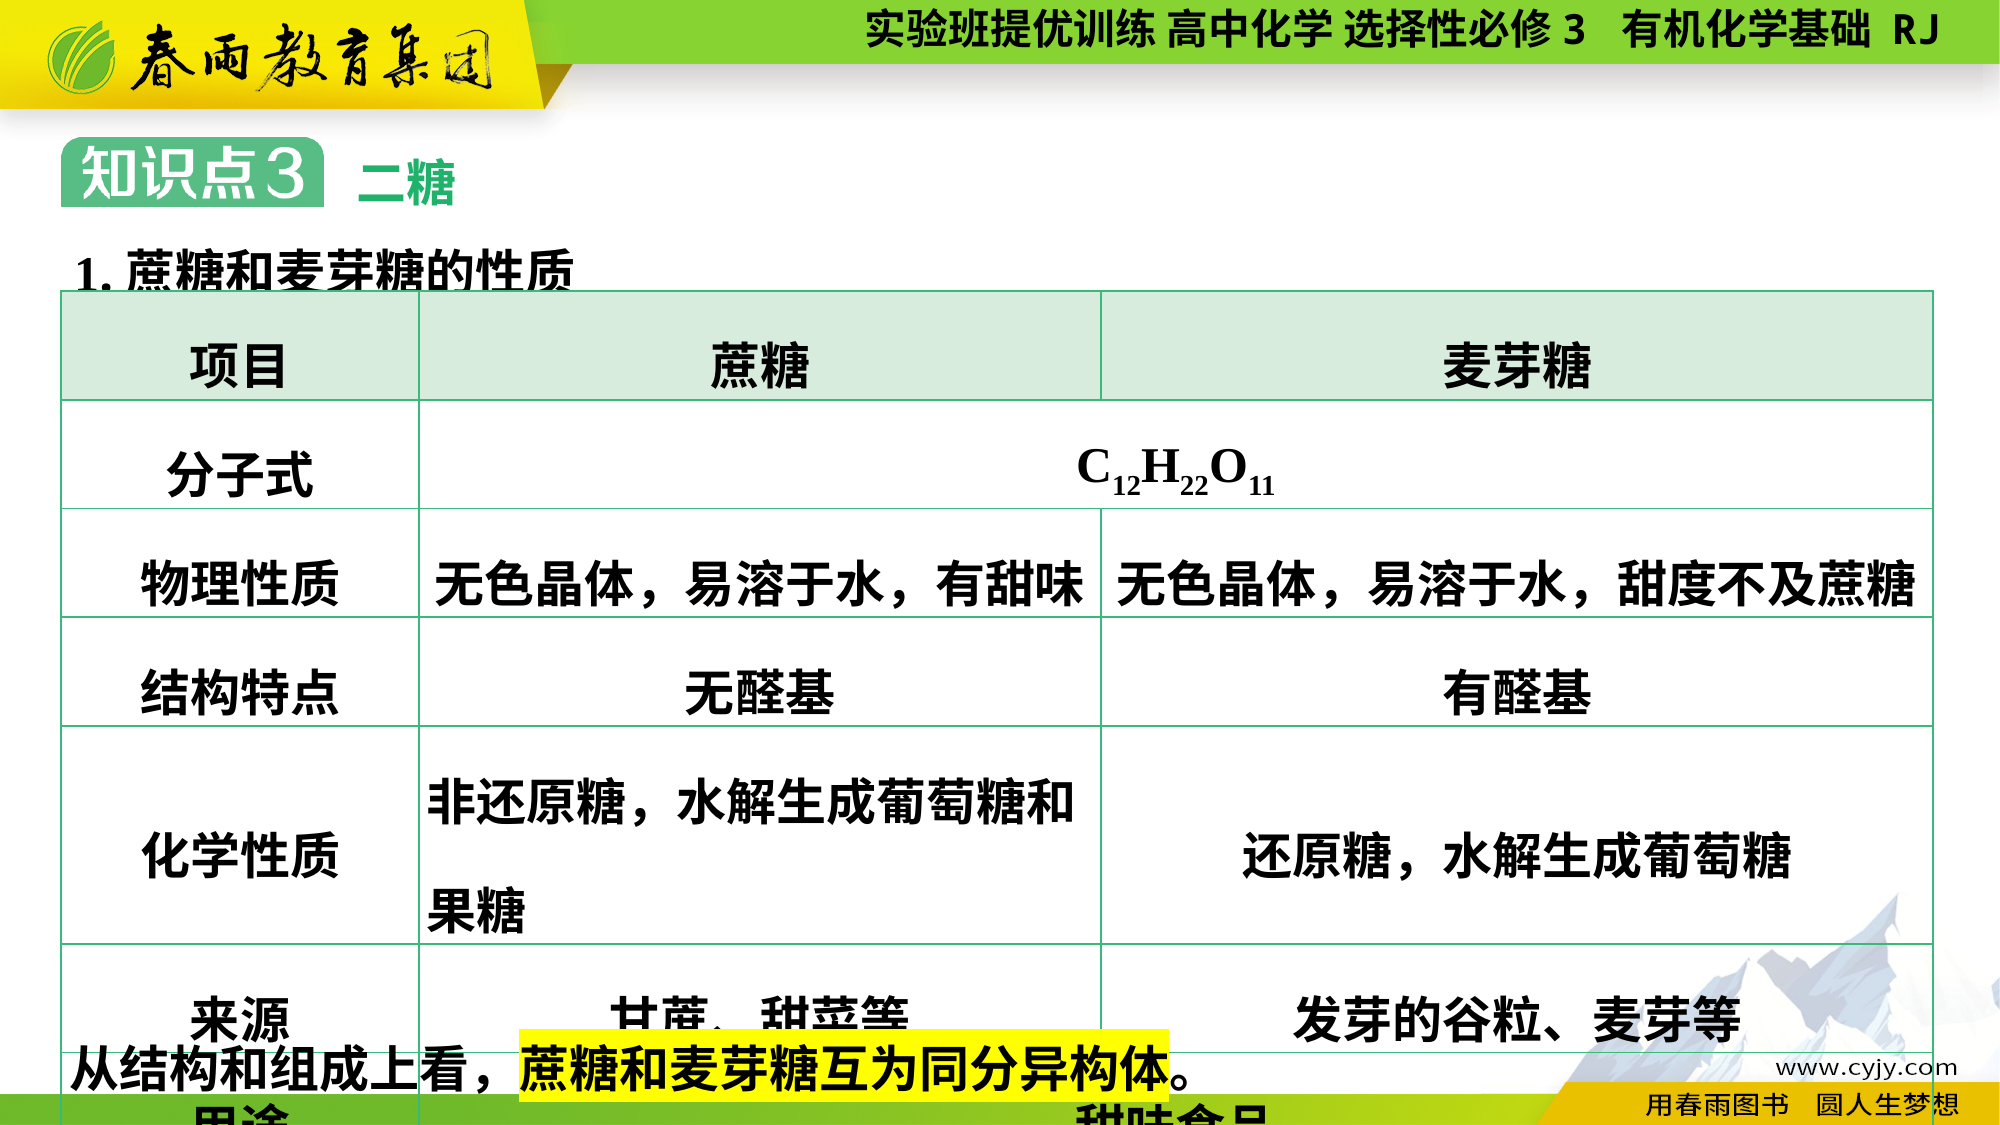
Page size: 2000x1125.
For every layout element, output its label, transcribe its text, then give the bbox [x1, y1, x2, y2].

table_cell 甘蔗、甜菜等 [420, 945, 1100, 999]
table_cell C12H22O11 [420, 401, 1932, 508]
table_cell 发芽的谷粒、麦芽等 [1102, 945, 1932, 1052]
table_cell 结构特点 [62, 618, 418, 725]
table_cell 分子式 [62, 401, 418, 508]
table_cell 无色晶体，易溶于水，有甜味 [420, 509, 1100, 616]
table_cell 非还原糖，水解生成葡萄糖和果糖 [420, 727, 1100, 943]
picture [61, 136, 325, 208]
table_cell 用途 [62, 1105, 418, 1125]
table_cell 有醛基 [1102, 618, 1932, 725]
table_cell 还原糖，水解生成葡萄糖 [1102, 727, 1932, 943]
table_header 麦芽糖 [1102, 292, 1932, 399]
table_cell 无醛基 [420, 618, 1100, 725]
table_cell 无色晶体，易溶于水，甜度不及蔗糖 [1102, 509, 1932, 616]
table_cell 化学性质 [62, 727, 418, 943]
table_cell 甜味食品 [420, 1053, 1932, 1125]
table_cell 物理性质 [62, 509, 418, 616]
table_cell 来源 [62, 945, 418, 999]
list 二糖 1.蔗糖和麦芽糖的性质 [59, 113, 1944, 299]
table_header 蔗糖 [420, 292, 1100, 399]
table_header 项目 [62, 292, 418, 399]
text_box 从结构和组成上看，蔗糖和麦芽糖互为同分异构体。 [54, 999, 1346, 1105]
picture [0, 0, 2000, 1125]
